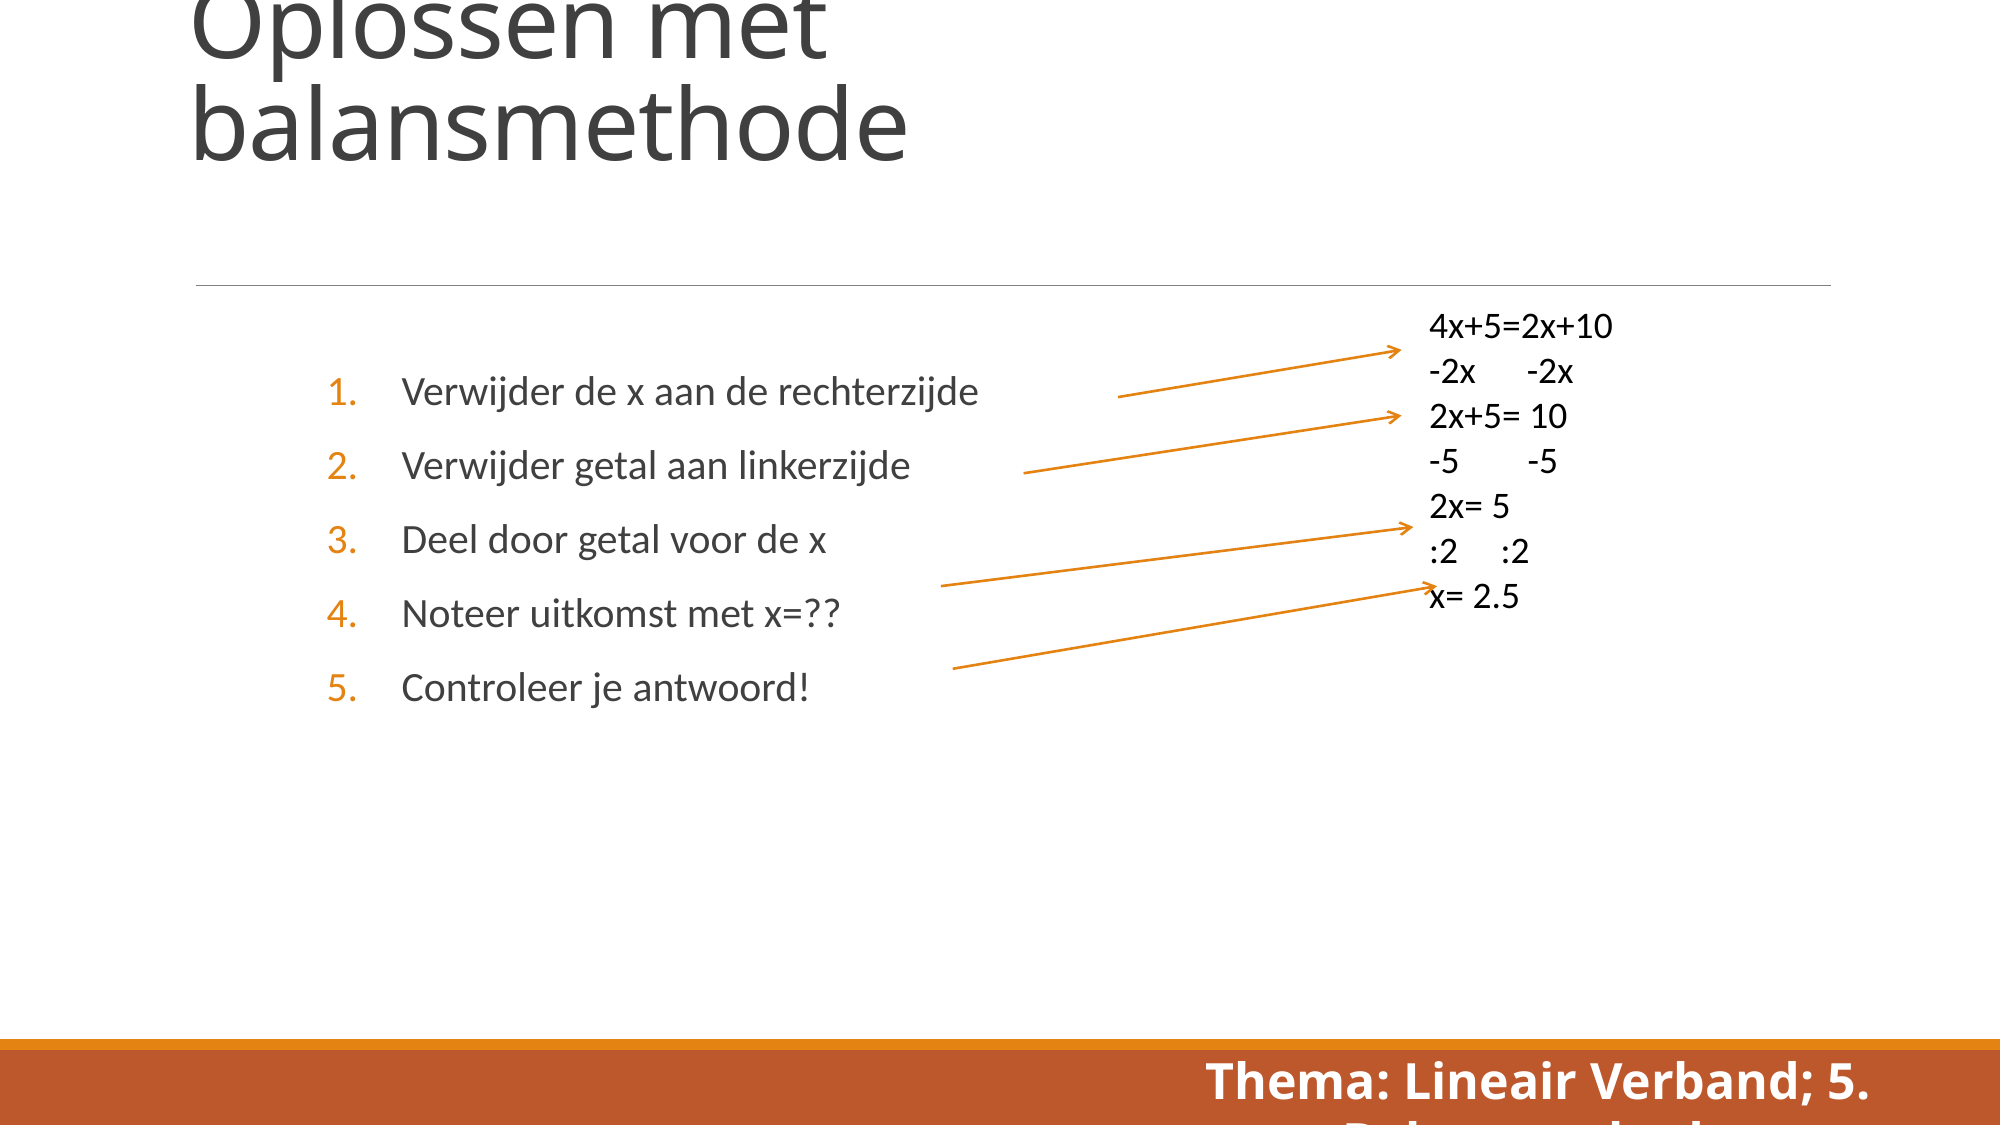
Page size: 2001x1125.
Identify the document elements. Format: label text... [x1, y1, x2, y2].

title Oplossen met balansmethode [173, 70, 1477, 189]
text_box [1023, 414, 1403, 474]
text_box Thema: Lineair Verband; 5. Balansmethode [1076, 1042, 2000, 1125]
text_box 4x+5=2x+10 -2x -2x 2x+5= 10 -5 -5 2x= 5 :2 :2 x= 2.5 [1414, 293, 1628, 623]
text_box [940, 526, 1414, 587]
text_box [1117, 349, 1403, 398]
list Verwijder de x aan de rechterzijde Verwijder getal aan linkerzijde Deel door getal voor de x Noteer uitkomst met x=?? Controleer je antwoord! [326, 361, 1178, 1000]
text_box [952, 585, 1438, 670]
